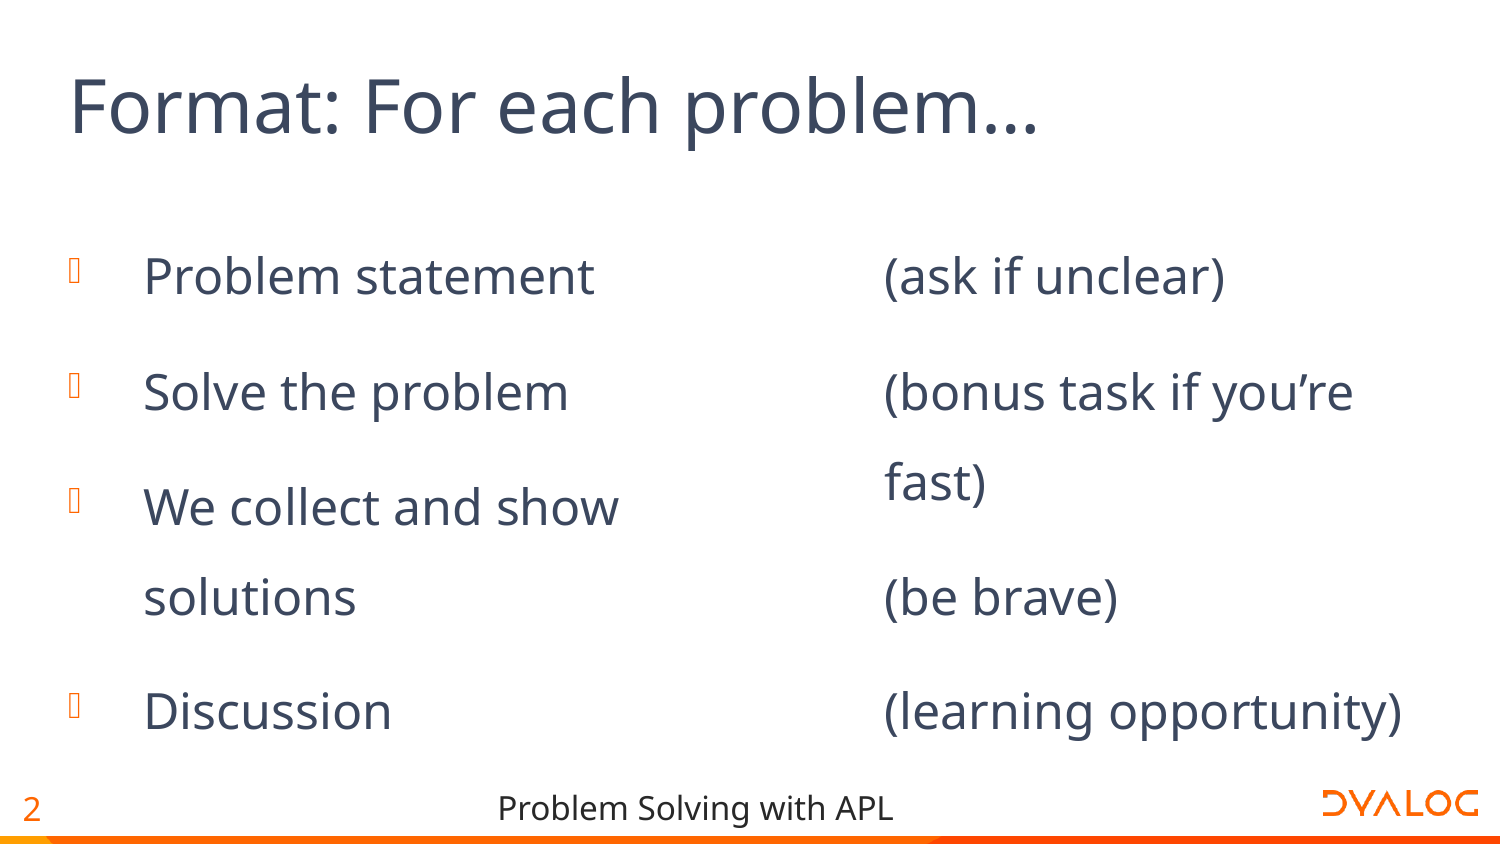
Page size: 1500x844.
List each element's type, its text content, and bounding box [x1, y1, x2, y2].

list Problem statement Solve the problem We collect and show solutions Discussion [53, 207, 842, 740]
picture [0, 836, 1500, 844]
picture [1323, 790, 1478, 816]
title Format: For each problem… [53, 43, 1129, 157]
list (ask if unclear) (bonus task if you’re fast) (be brave) (learning opportunity) [869, 207, 1453, 740]
